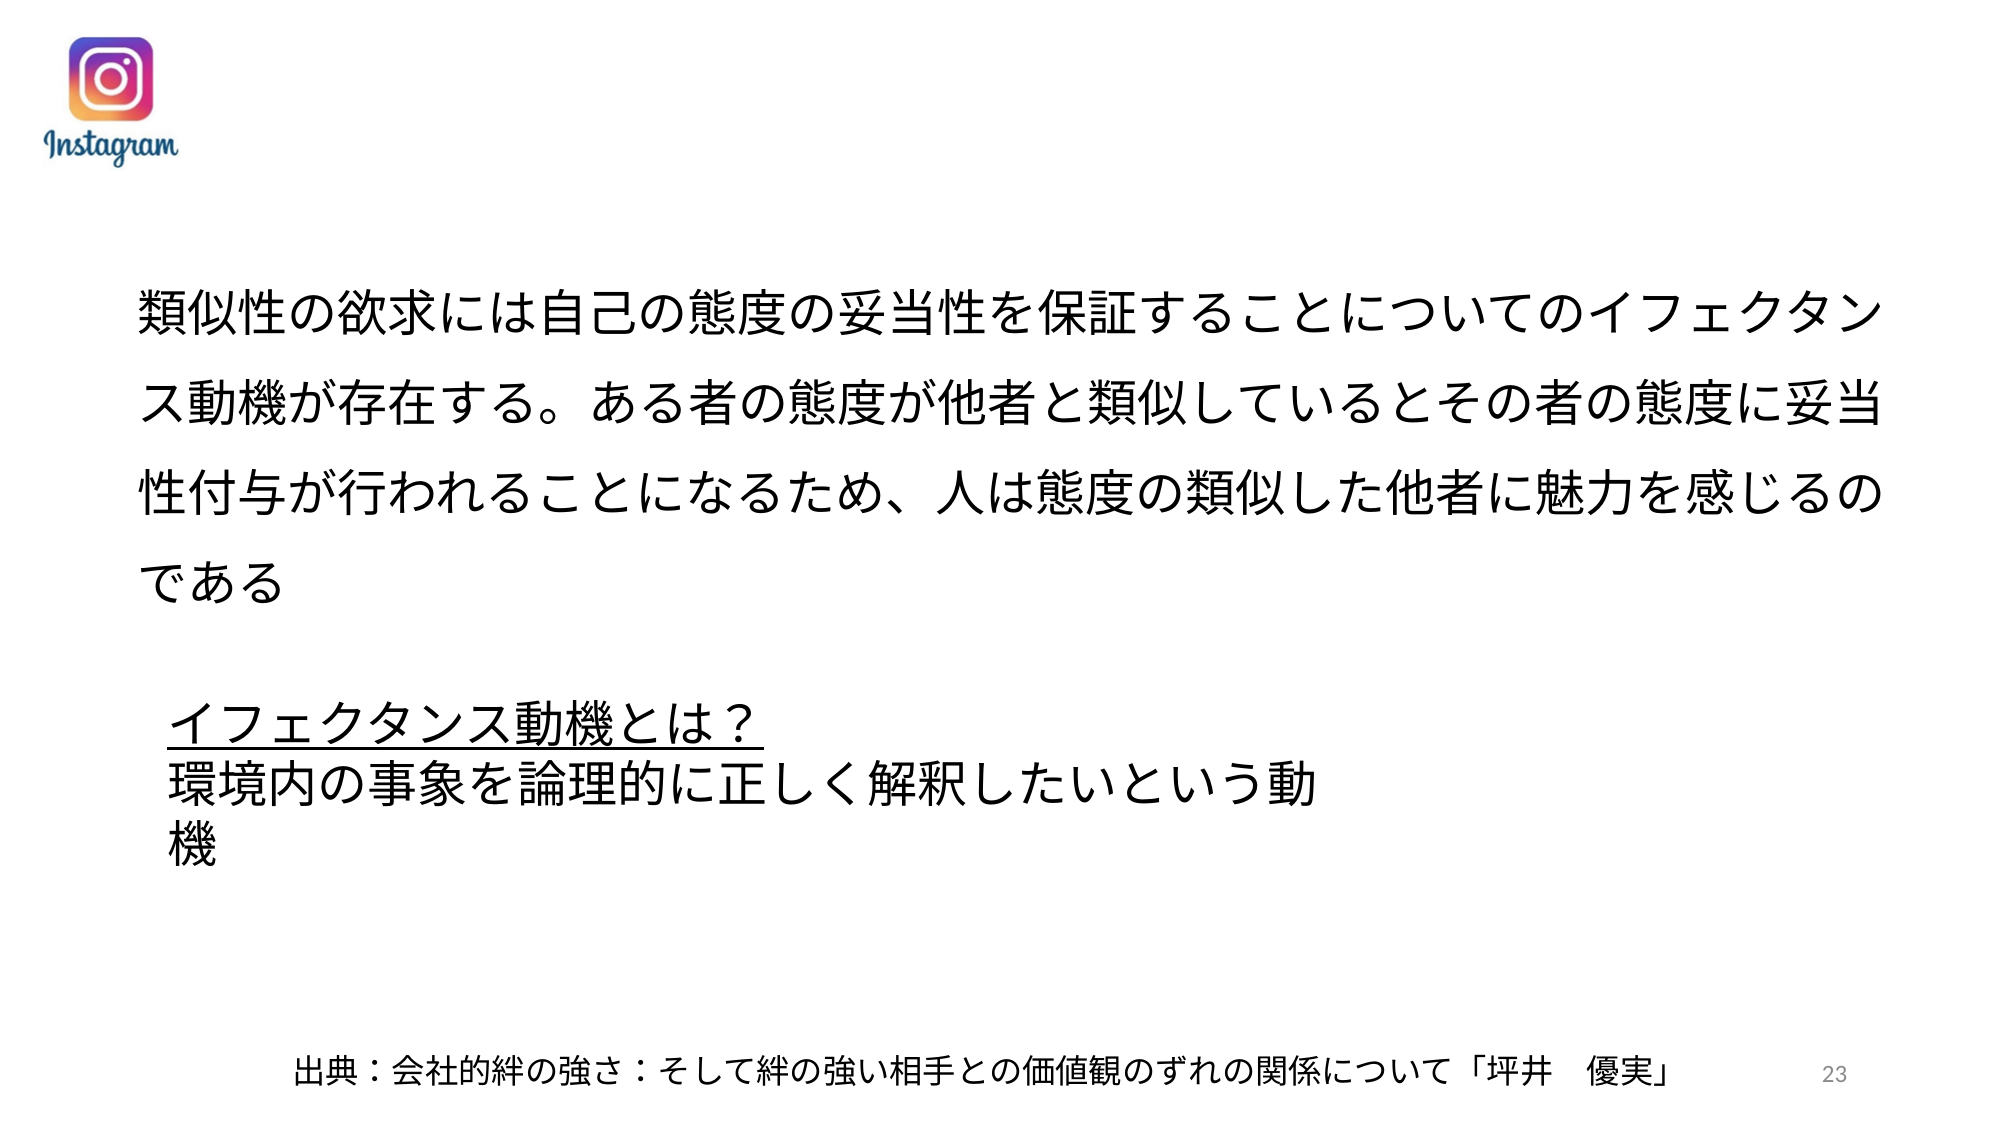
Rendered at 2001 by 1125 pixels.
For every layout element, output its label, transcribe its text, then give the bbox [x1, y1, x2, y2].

slide_number 23 [1412, 1042, 1863, 1103]
text_box 類似性の欲求には自己の態度の妥当性を保証することについてのイフェクタンス動機が存在する。ある者の態度が他者と類似しているとその者の態度に妥当性付与が行われることになるため、人は態度の類似した他者に魅力を感じるのである [123, 244, 1915, 619]
text_box イフェクタンス動機とは？ 環境内の事象を論理的に正しく解釈したいという動機 [152, 685, 1380, 941]
picture [42, 35, 180, 171]
text_box 出典：会社的絆の強さ：そして絆の強い相手との価値観のずれの関係について「坪井 優実」 [277, 1042, 1713, 1098]
